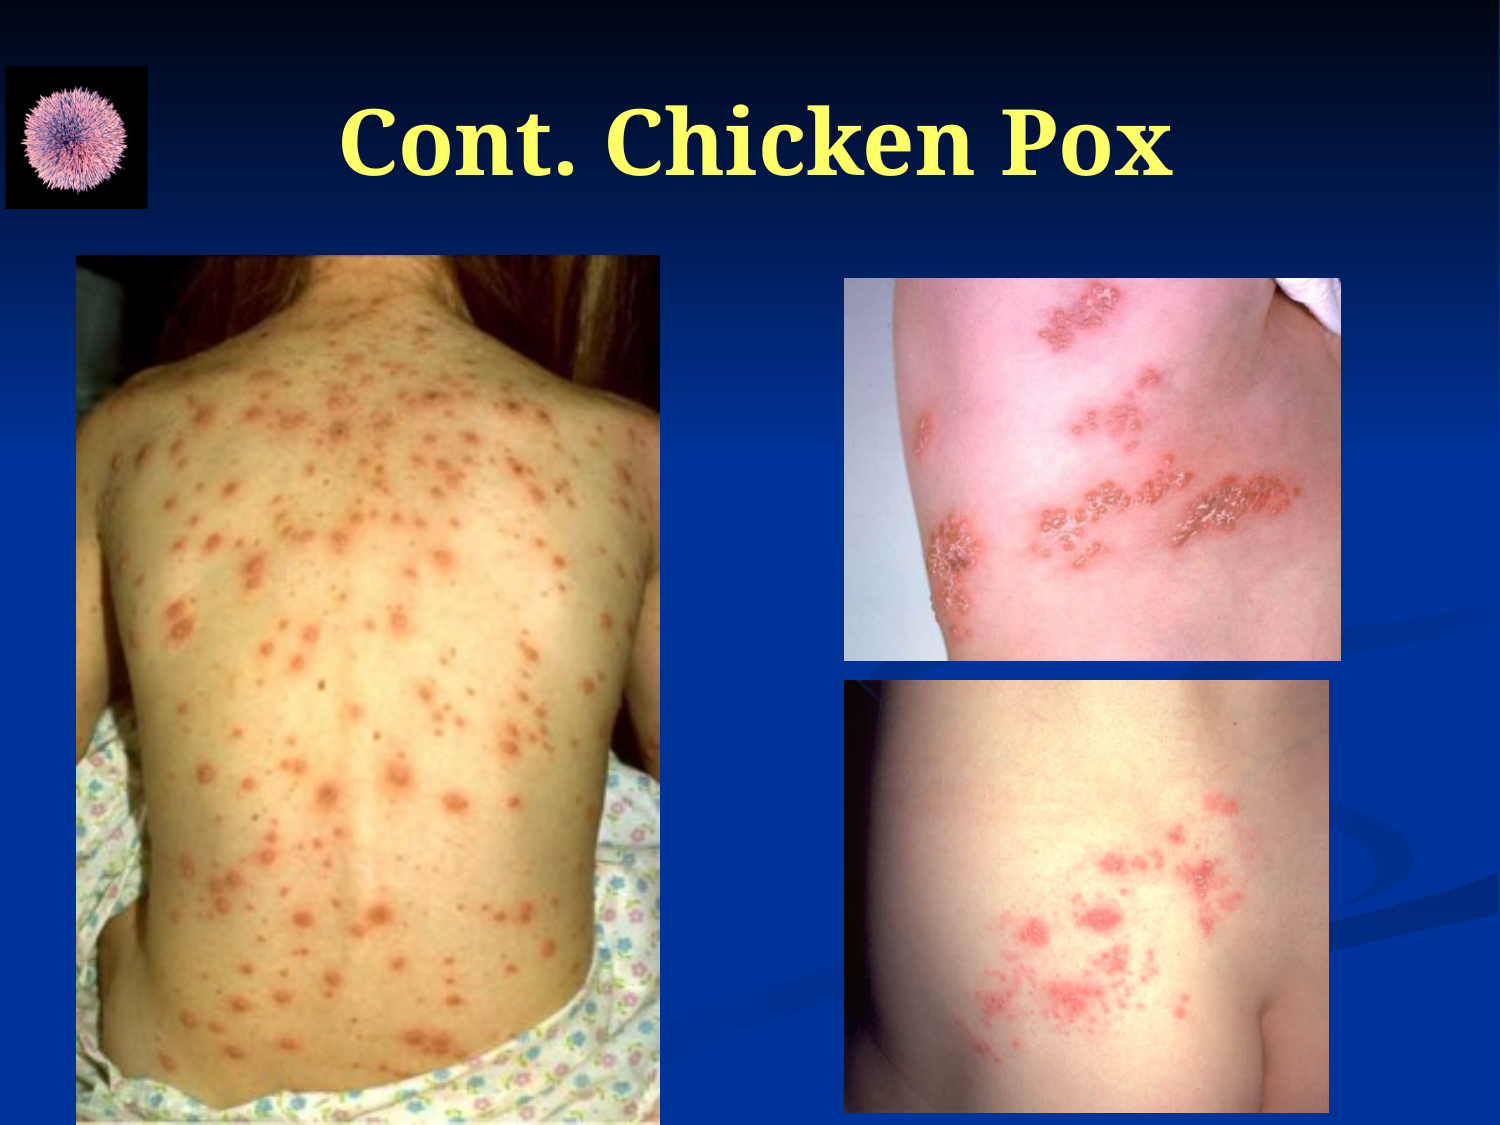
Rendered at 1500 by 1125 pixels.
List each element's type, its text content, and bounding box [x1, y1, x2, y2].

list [844, 680, 1330, 1113]
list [844, 278, 1341, 661]
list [76, 255, 660, 1125]
picture [5, 66, 148, 209]
title Cont. Chicken Pox [159, 44, 1353, 233]
